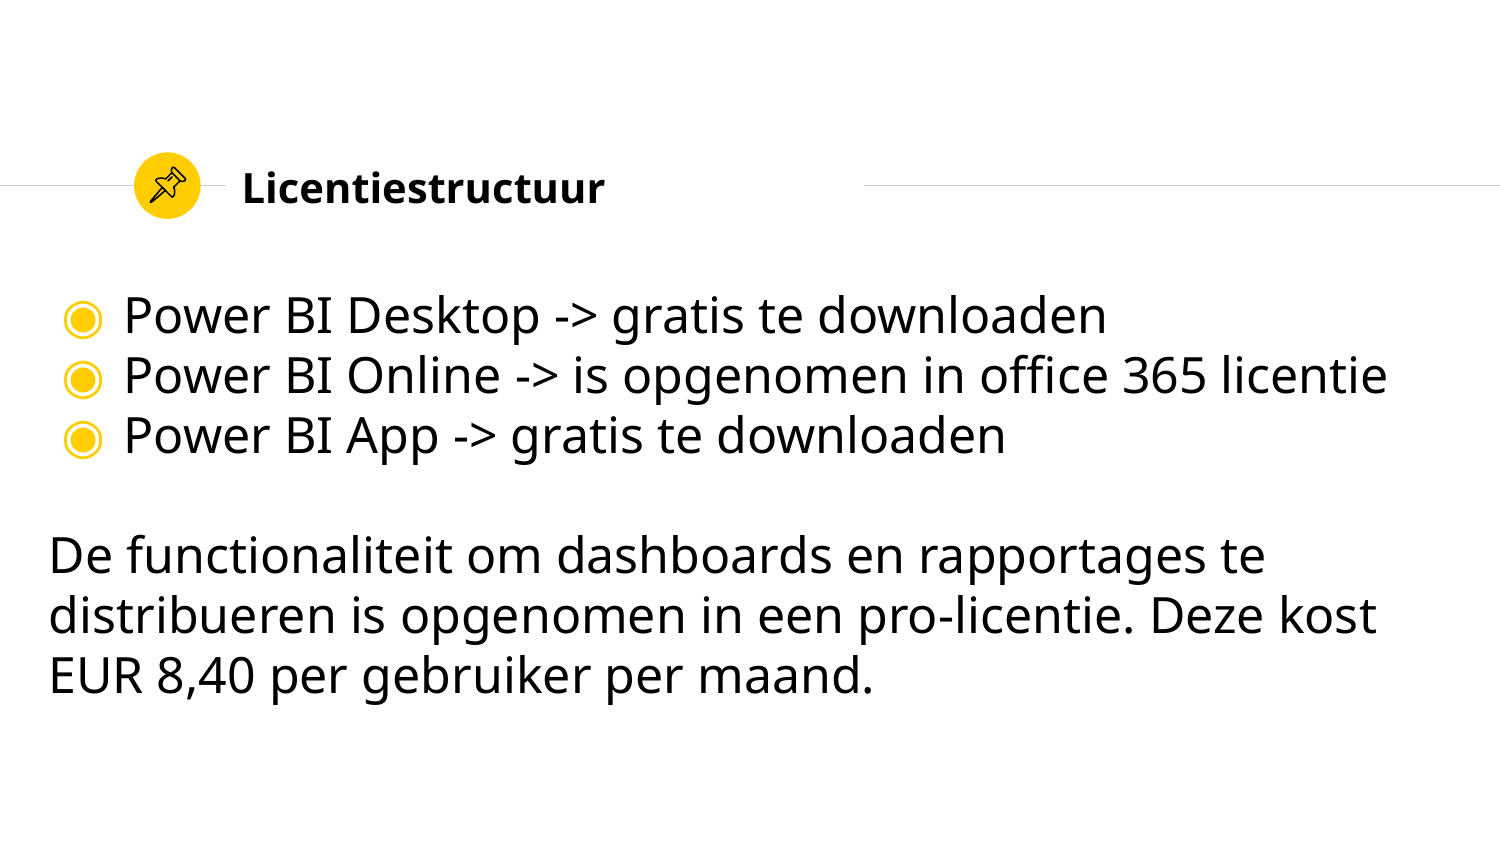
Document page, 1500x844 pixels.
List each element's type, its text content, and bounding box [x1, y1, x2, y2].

title Licentiestructuur [226, 151, 863, 223]
list Power BI Desktop -> gratis te downloaden Power BI Online -> is opgenomen in office 365 licentie Power BI App -> gratis te downloaden De functionaliteit om dashboards en rapportages te distribueren is opgenomen in een pro-licentie. Deze kost EUR 8,40 per gebruiker per maand. [33, 268, 1474, 780]
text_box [150, 166, 186, 203]
